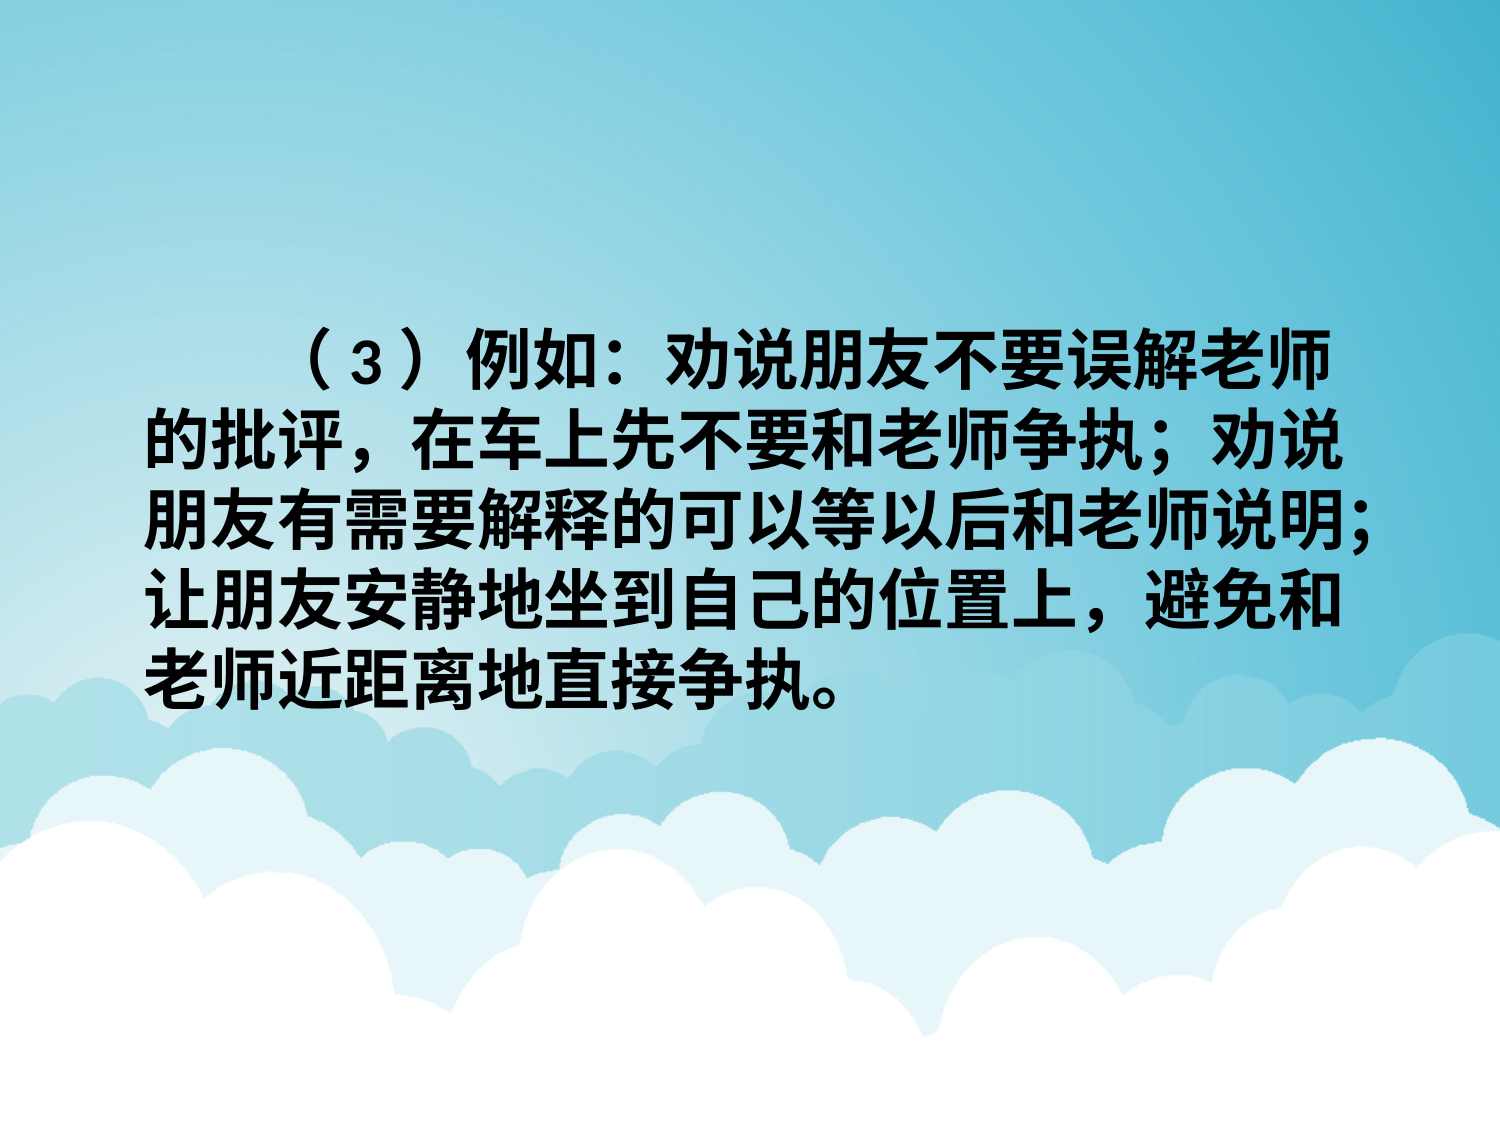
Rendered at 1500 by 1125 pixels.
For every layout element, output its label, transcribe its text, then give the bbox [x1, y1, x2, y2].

text_box （3）例如：劝说朋友不要误解老师的批评，在车上先不要和老师争执；劝说朋友有需要解释的可以等以后和老师说明；让朋友安静地坐到自己的位置上，避免和老师近距离地直接争执。 [128, 310, 1377, 726]
picture [0, 0, 1500, 1125]
